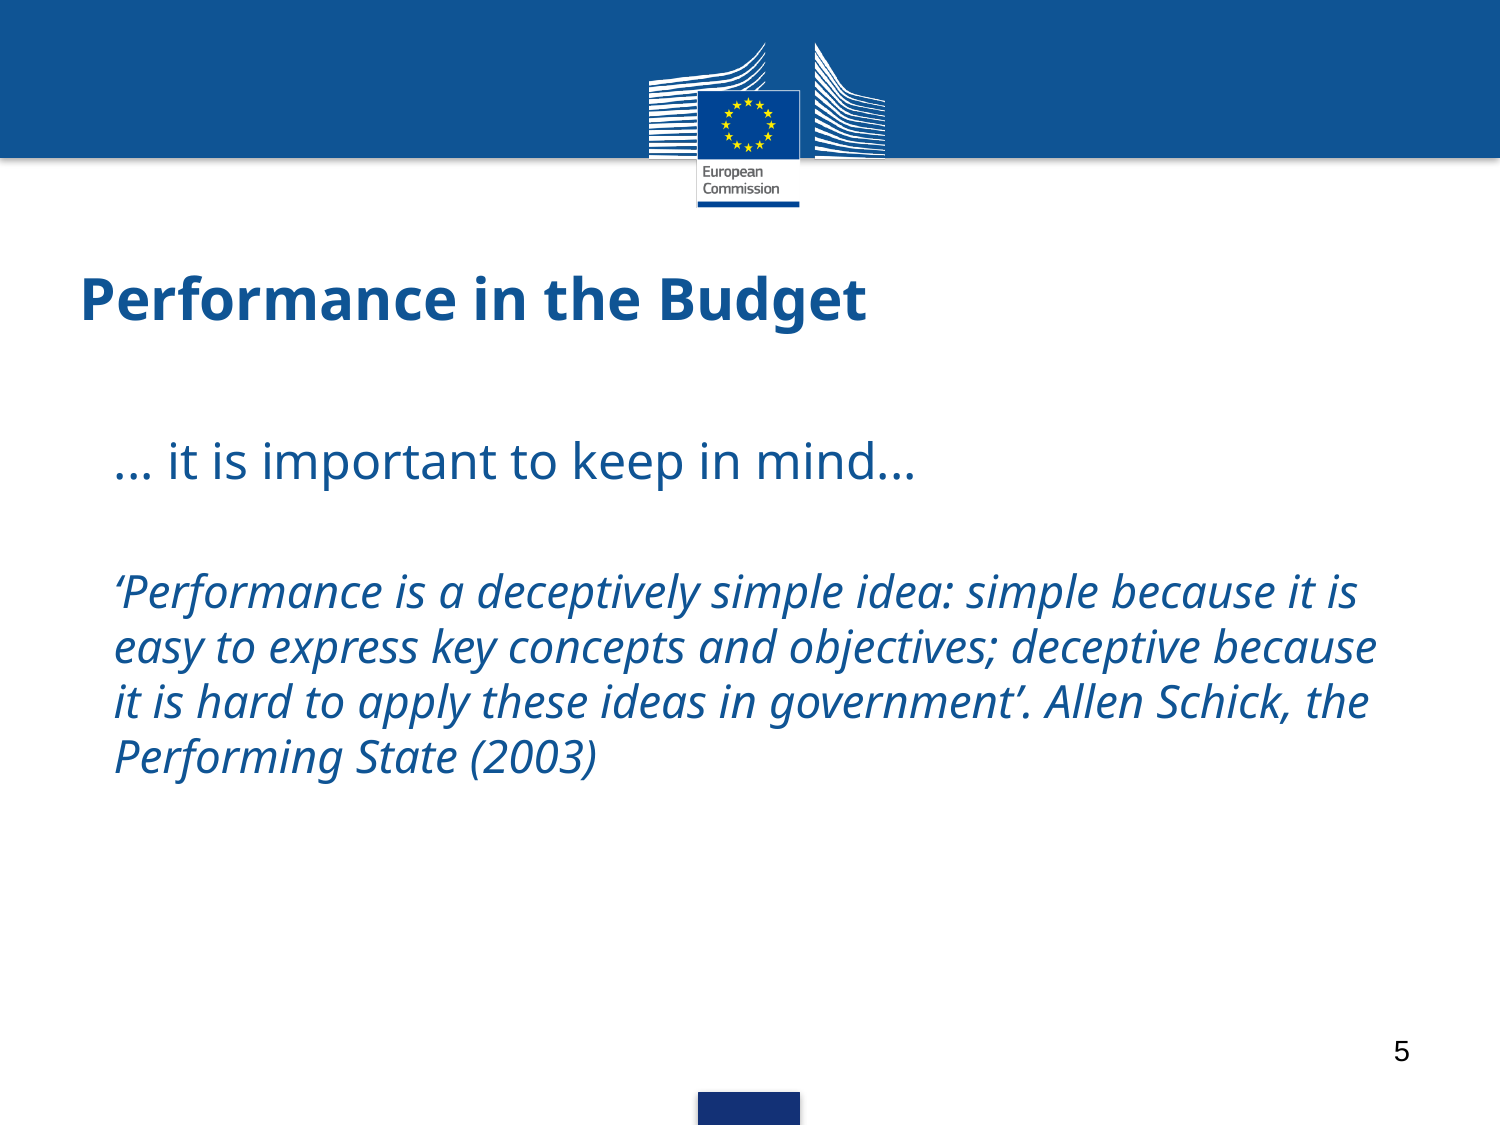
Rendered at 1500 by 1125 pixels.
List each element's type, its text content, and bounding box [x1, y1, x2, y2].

picture [649, 42, 885, 208]
title Performance in the Budget [64, 219, 1416, 374]
text_box ... it is important to keep in mind... ‘Performance is a deceptively simple idea: simple because it is easy to express key concepts and objectives; deceptive because it is hard to apply these ideas in government’. Allen Schick, the Performing State (2003) [70, 421, 1421, 891]
slide_number 5 [1074, 1024, 1426, 1103]
